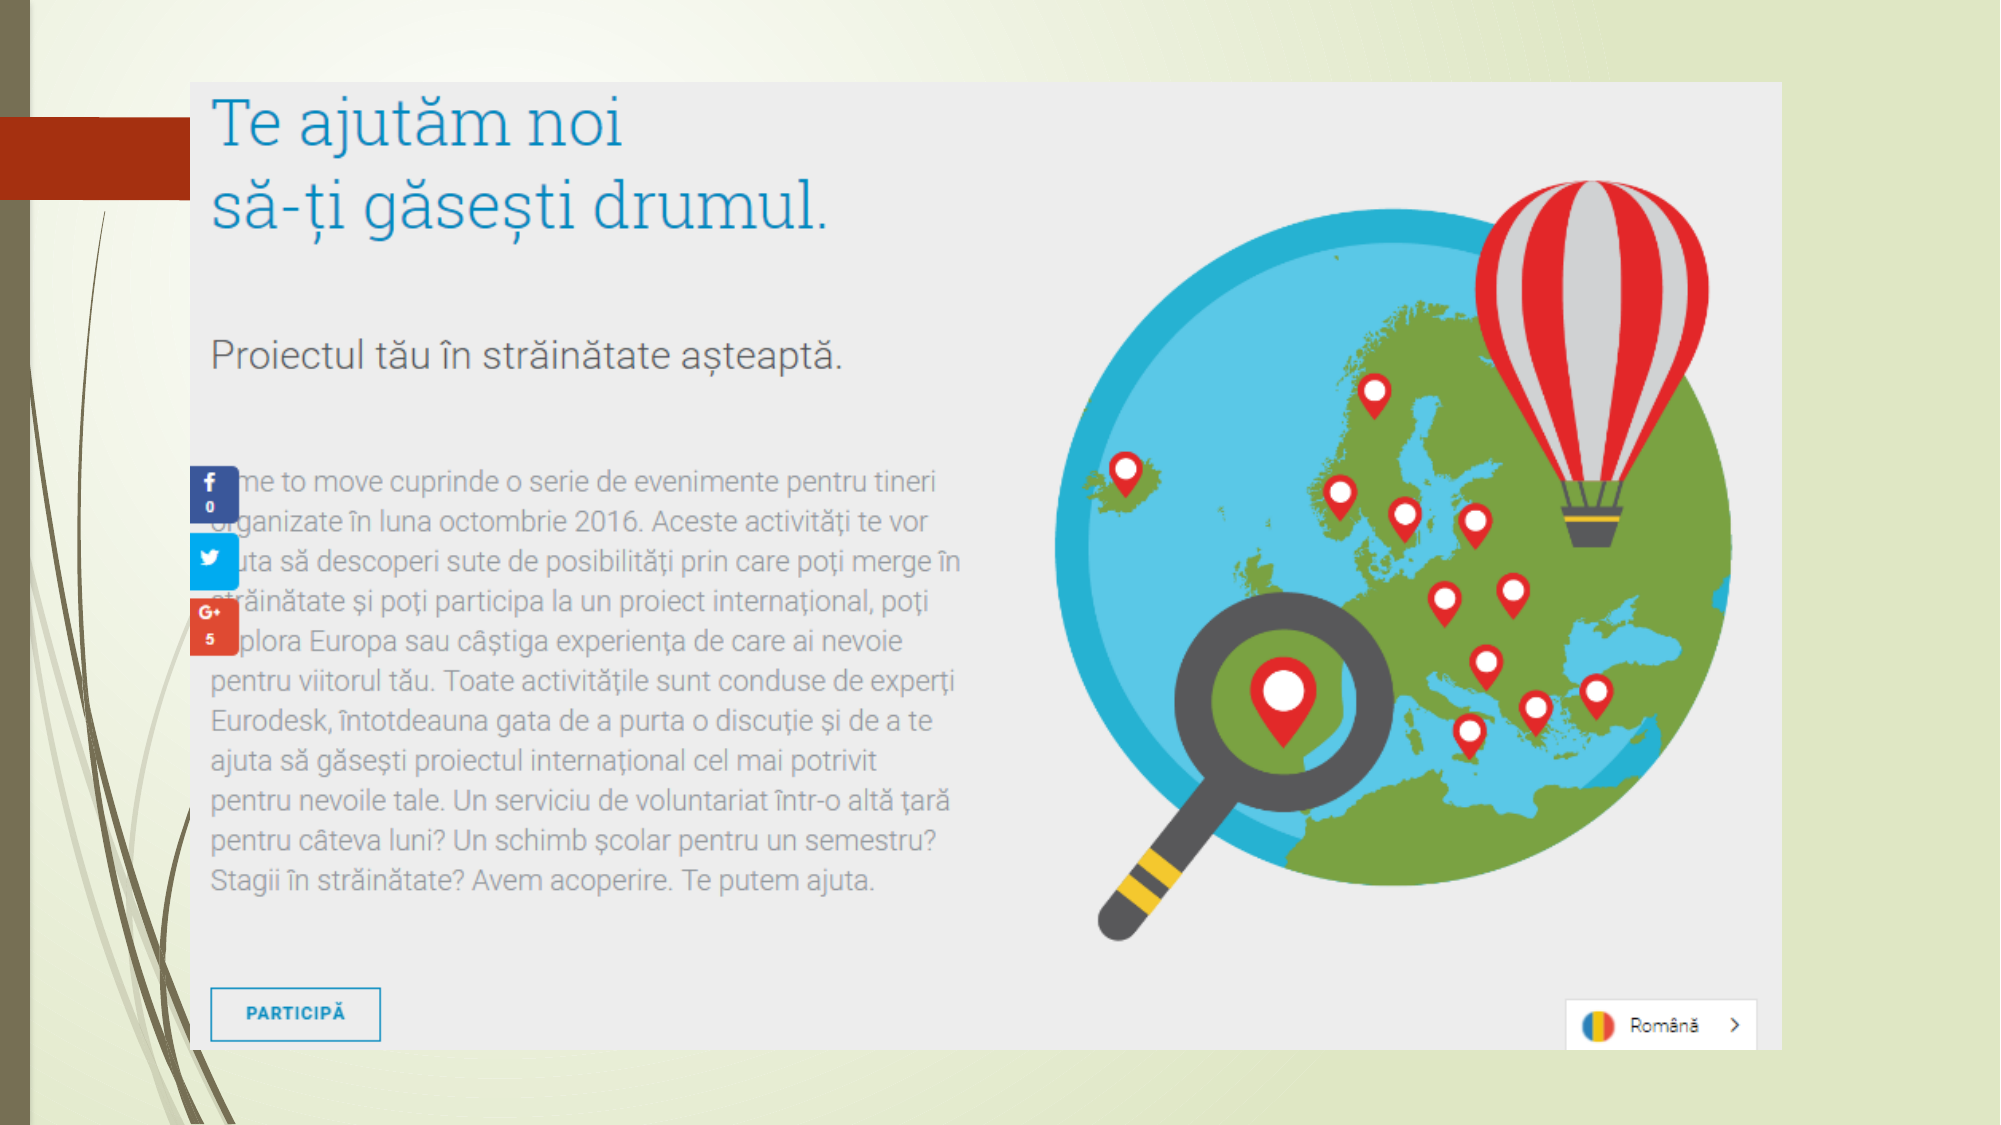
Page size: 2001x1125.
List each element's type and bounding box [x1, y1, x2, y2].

list [190, 82, 1783, 1050]
